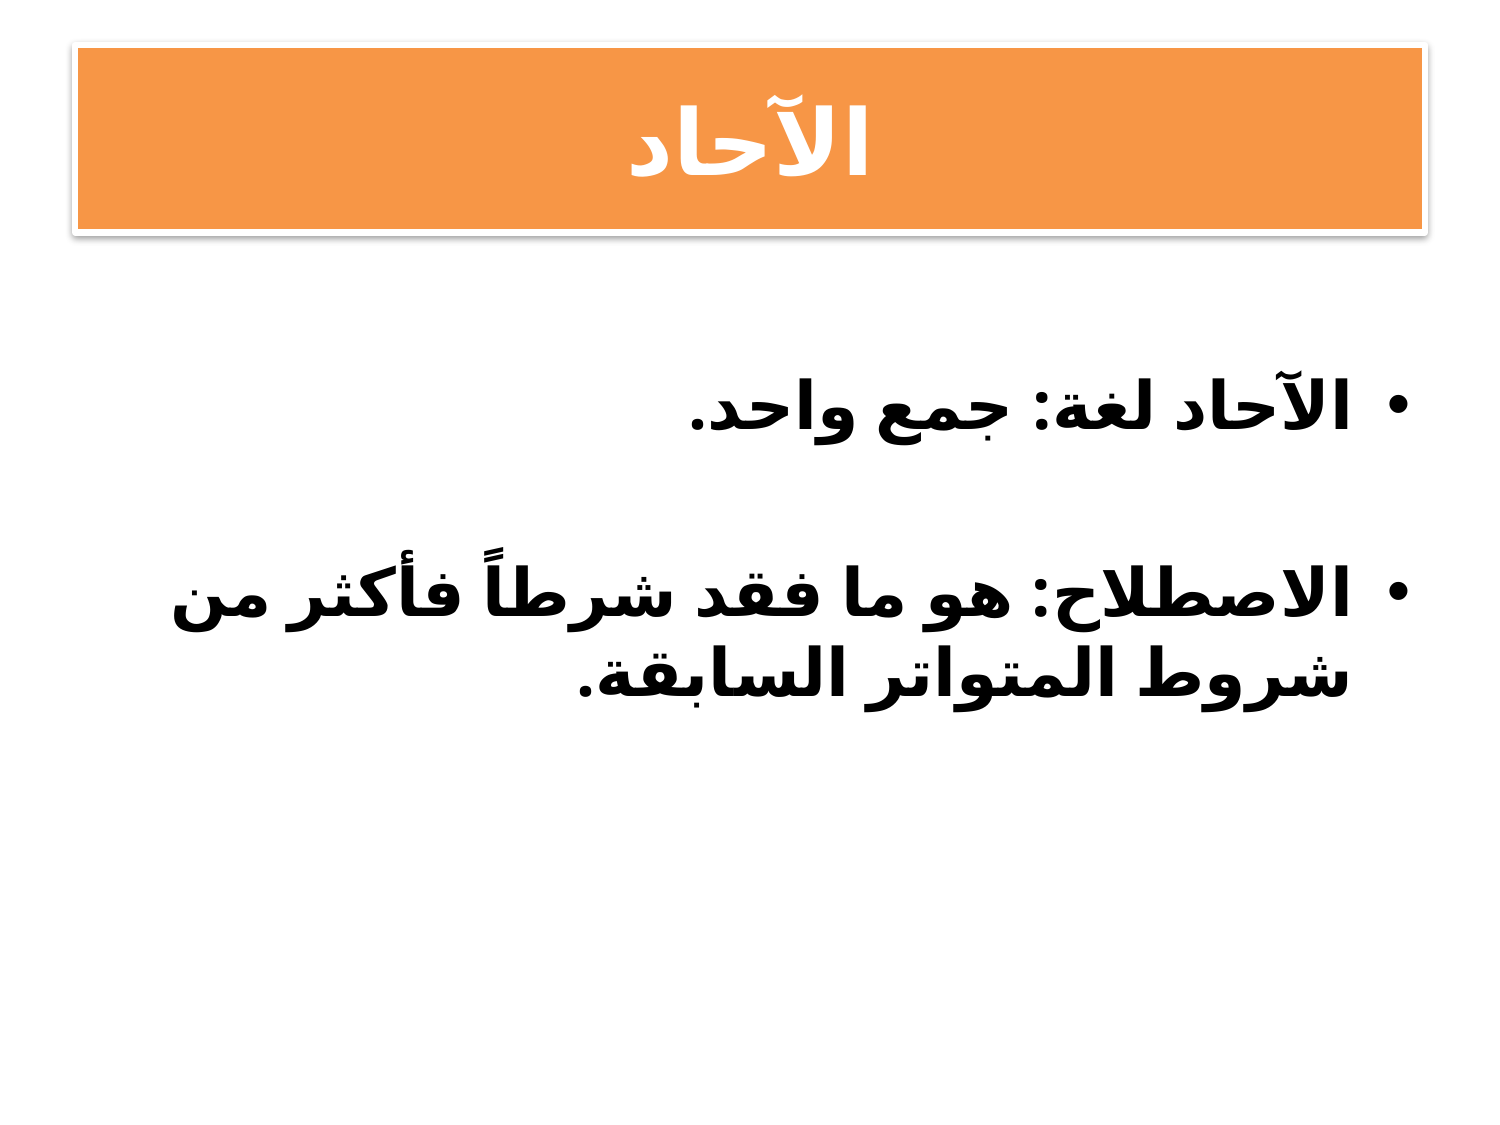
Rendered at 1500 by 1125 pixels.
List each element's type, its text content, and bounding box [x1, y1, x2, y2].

list الآحاد لغة: جمع واحد. الاصطلاح: هو ما فقد شرطاً فأكثر من شروط المتواتر السابقة. [75, 262, 1425, 1005]
title الآحاد [72, 42, 1428, 236]
